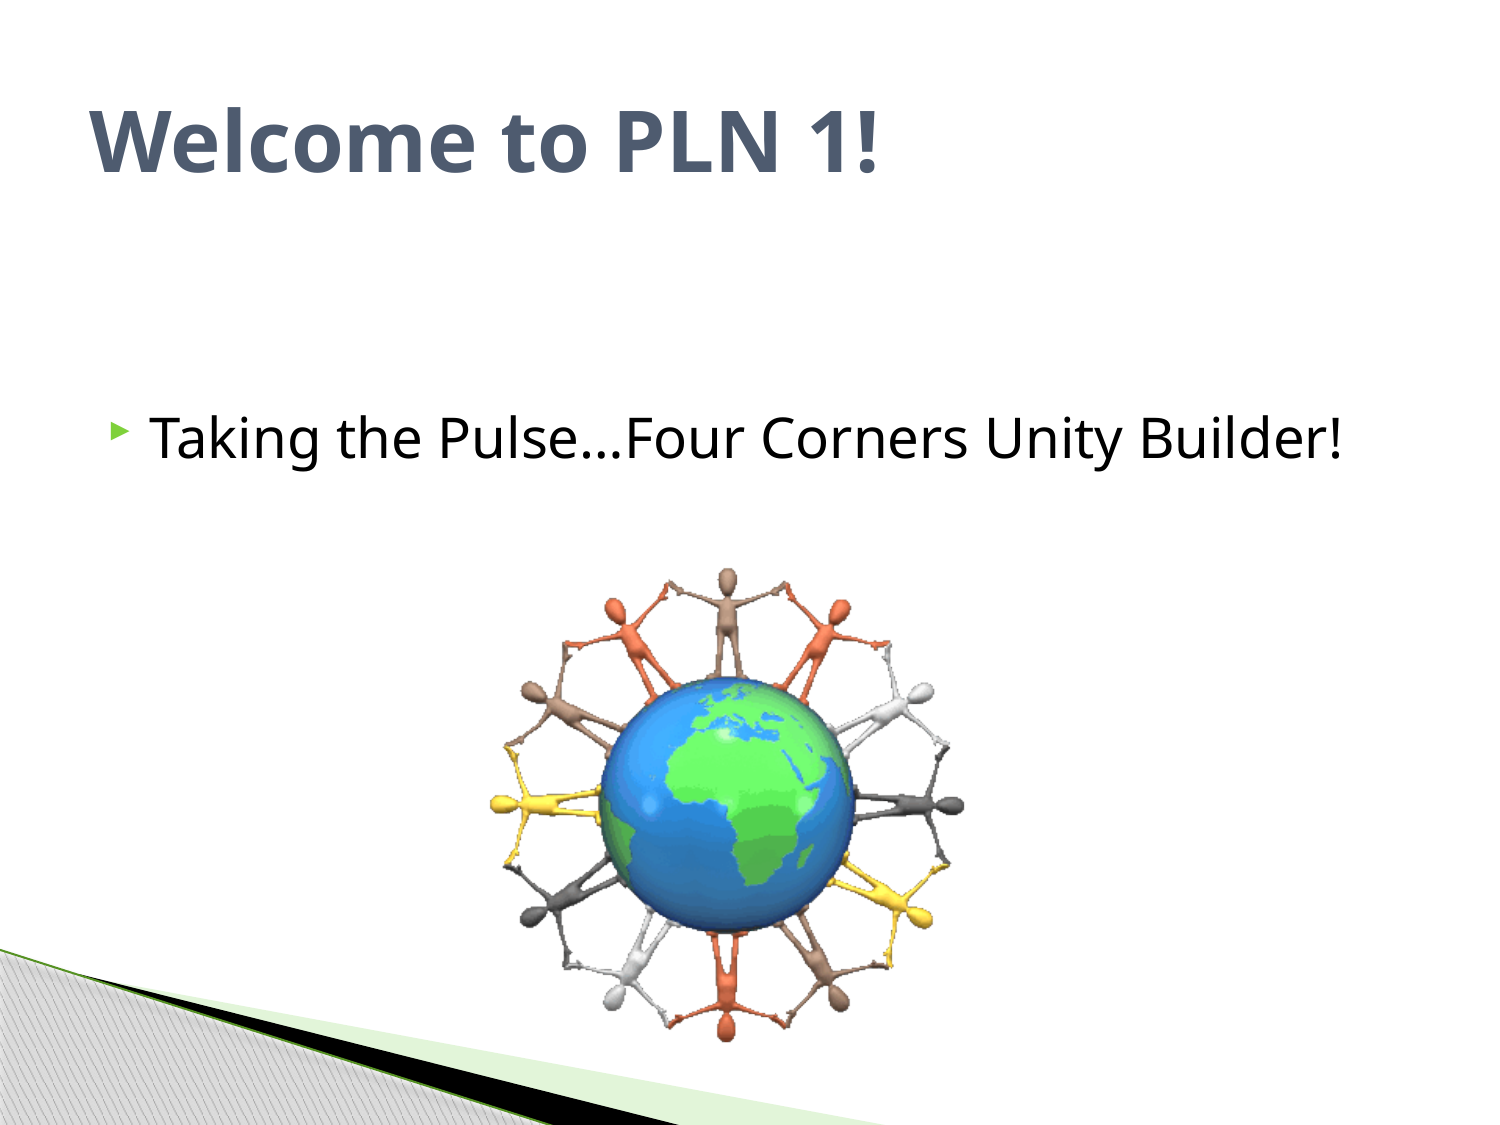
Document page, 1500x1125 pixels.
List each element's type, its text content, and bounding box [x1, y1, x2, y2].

list Taking the Pulse…Four Corners Unity Builder! [75, 243, 1425, 986]
picture [462, 562, 1010, 1049]
title Welcome to PLN 1! [75, 45, 1425, 233]
